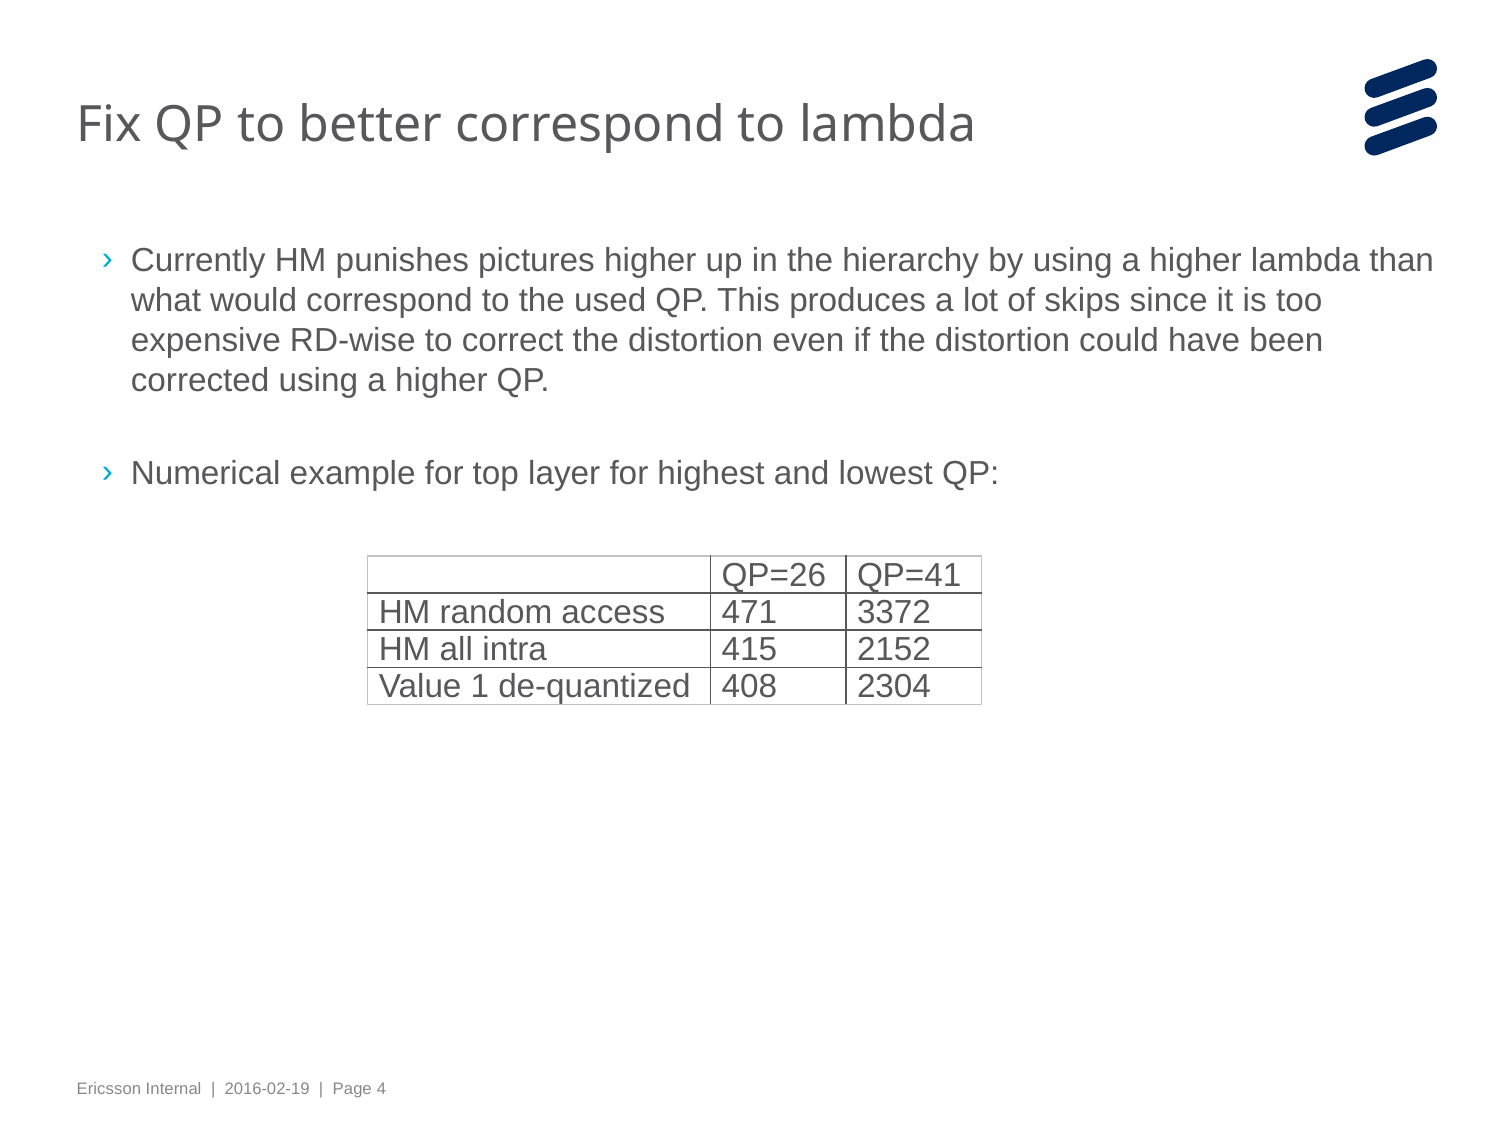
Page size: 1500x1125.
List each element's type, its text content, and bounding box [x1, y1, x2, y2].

table_header QP=41 [847, 557, 981, 592]
table_cell HM all intra [368, 631, 710, 667]
table_cell 2152 [847, 631, 981, 667]
table_cell 408 [711, 668, 845, 704]
table_cell 2304 [847, 668, 981, 704]
table_cell Value 1 de-quantized [368, 668, 710, 704]
table_header [368, 557, 710, 592]
table_cell 471 [711, 594, 845, 629]
list [58, 803, 1430, 1125]
table_cell 3372 [847, 594, 981, 629]
table_cell HM random access [368, 594, 710, 629]
text_box Currently HM punishes pictures higher up in the hierarchy by using a higher lambda than what would correspond to the used QP. This produces a lot of skips since it is too expensive RD-wise to correct the distortion even if the distortion could have been corrected using a higher QP. Numerical example for top layer for highest and lowest QP: [90, 238, 1461, 446]
table_cell 415 [711, 631, 845, 667]
table_header QP=26 [711, 557, 845, 592]
title Fix QP to better correspond to lambda [64, 39, 1295, 218]
